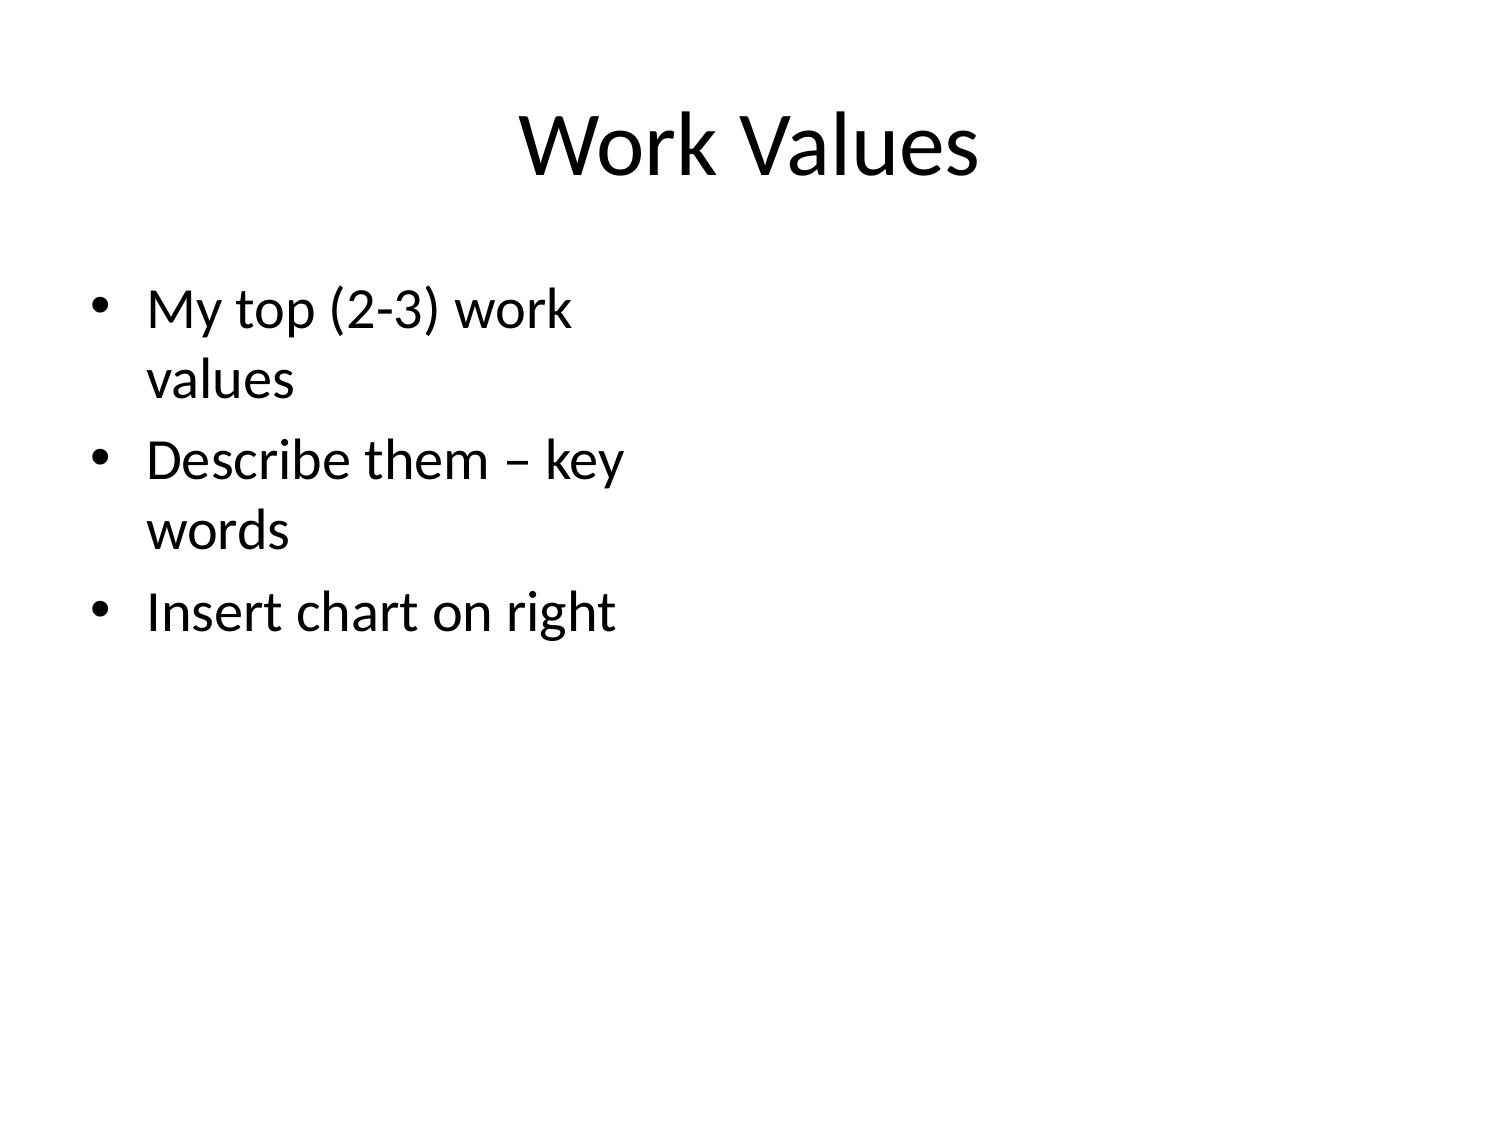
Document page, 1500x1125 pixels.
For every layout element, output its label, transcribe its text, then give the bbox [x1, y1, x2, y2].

title Work Values [75, 45, 1425, 233]
list My top (2-3) work values Describe them – key words Insert chart on right [75, 262, 738, 1005]
